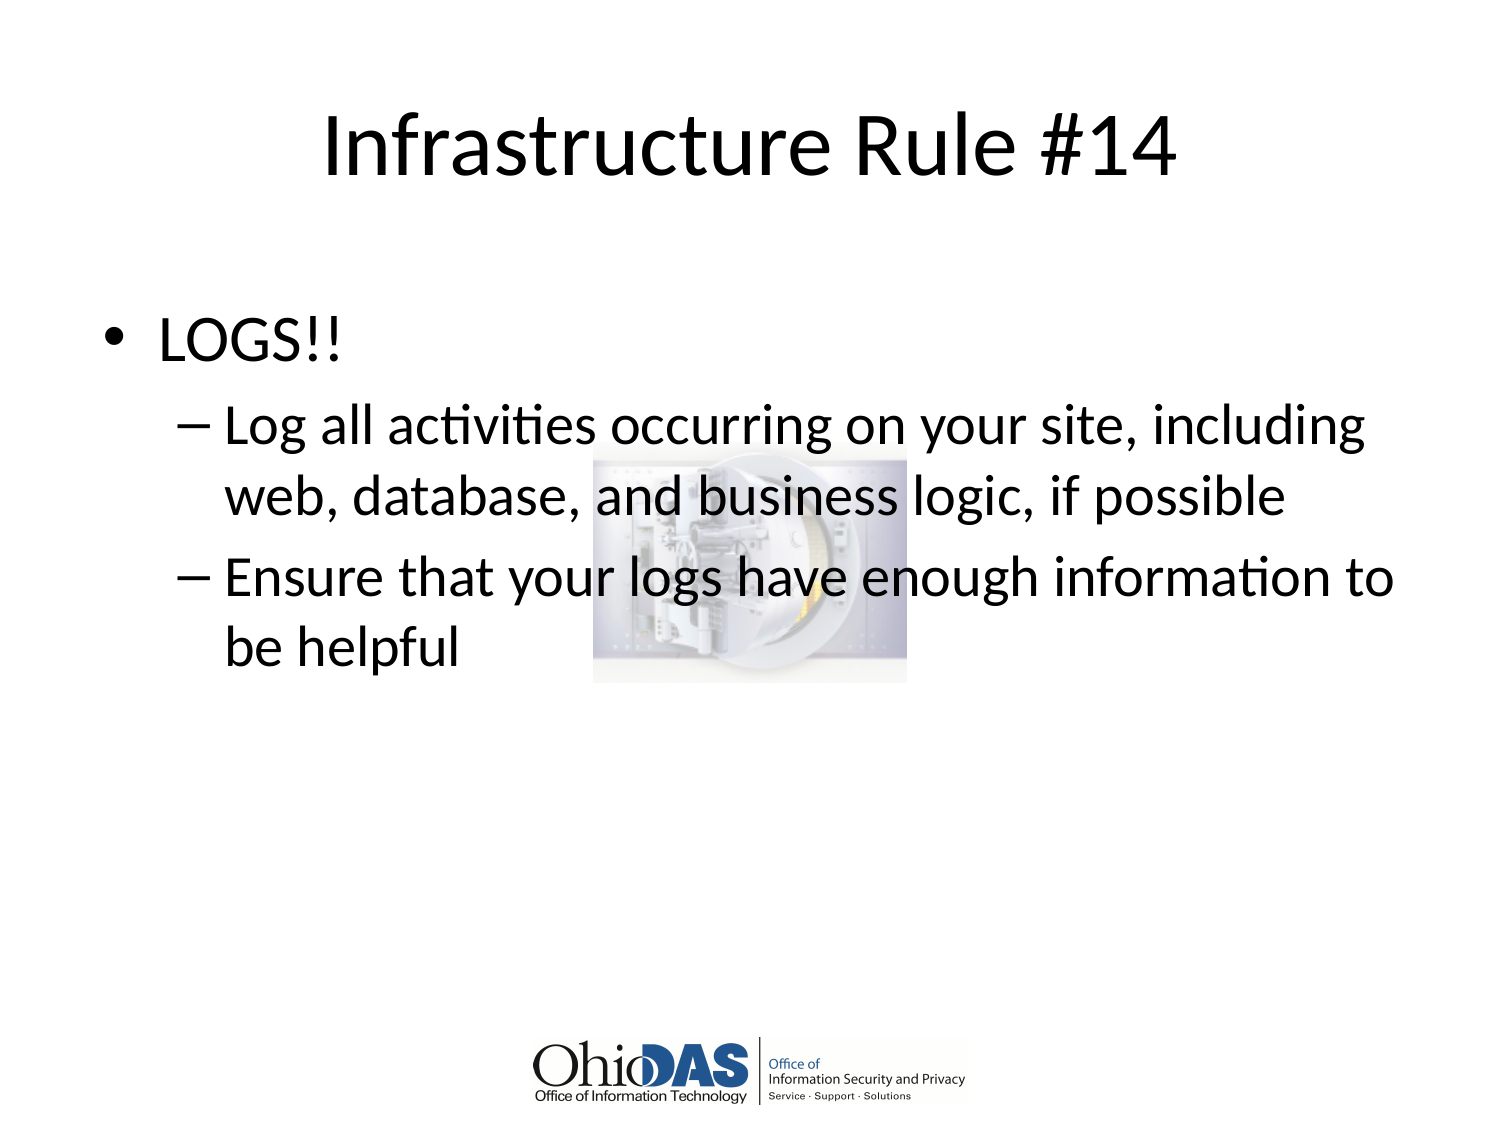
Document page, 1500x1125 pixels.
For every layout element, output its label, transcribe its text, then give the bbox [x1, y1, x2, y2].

title Infrastructure Rule #14 [75, 45, 1425, 233]
picture [533, 1037, 969, 1105]
list LOGS!! Log all activities occurring on your site, including web, database, and business logic, if possible Ensure that your logs have enough information to be helpful [87, 287, 1425, 1013]
